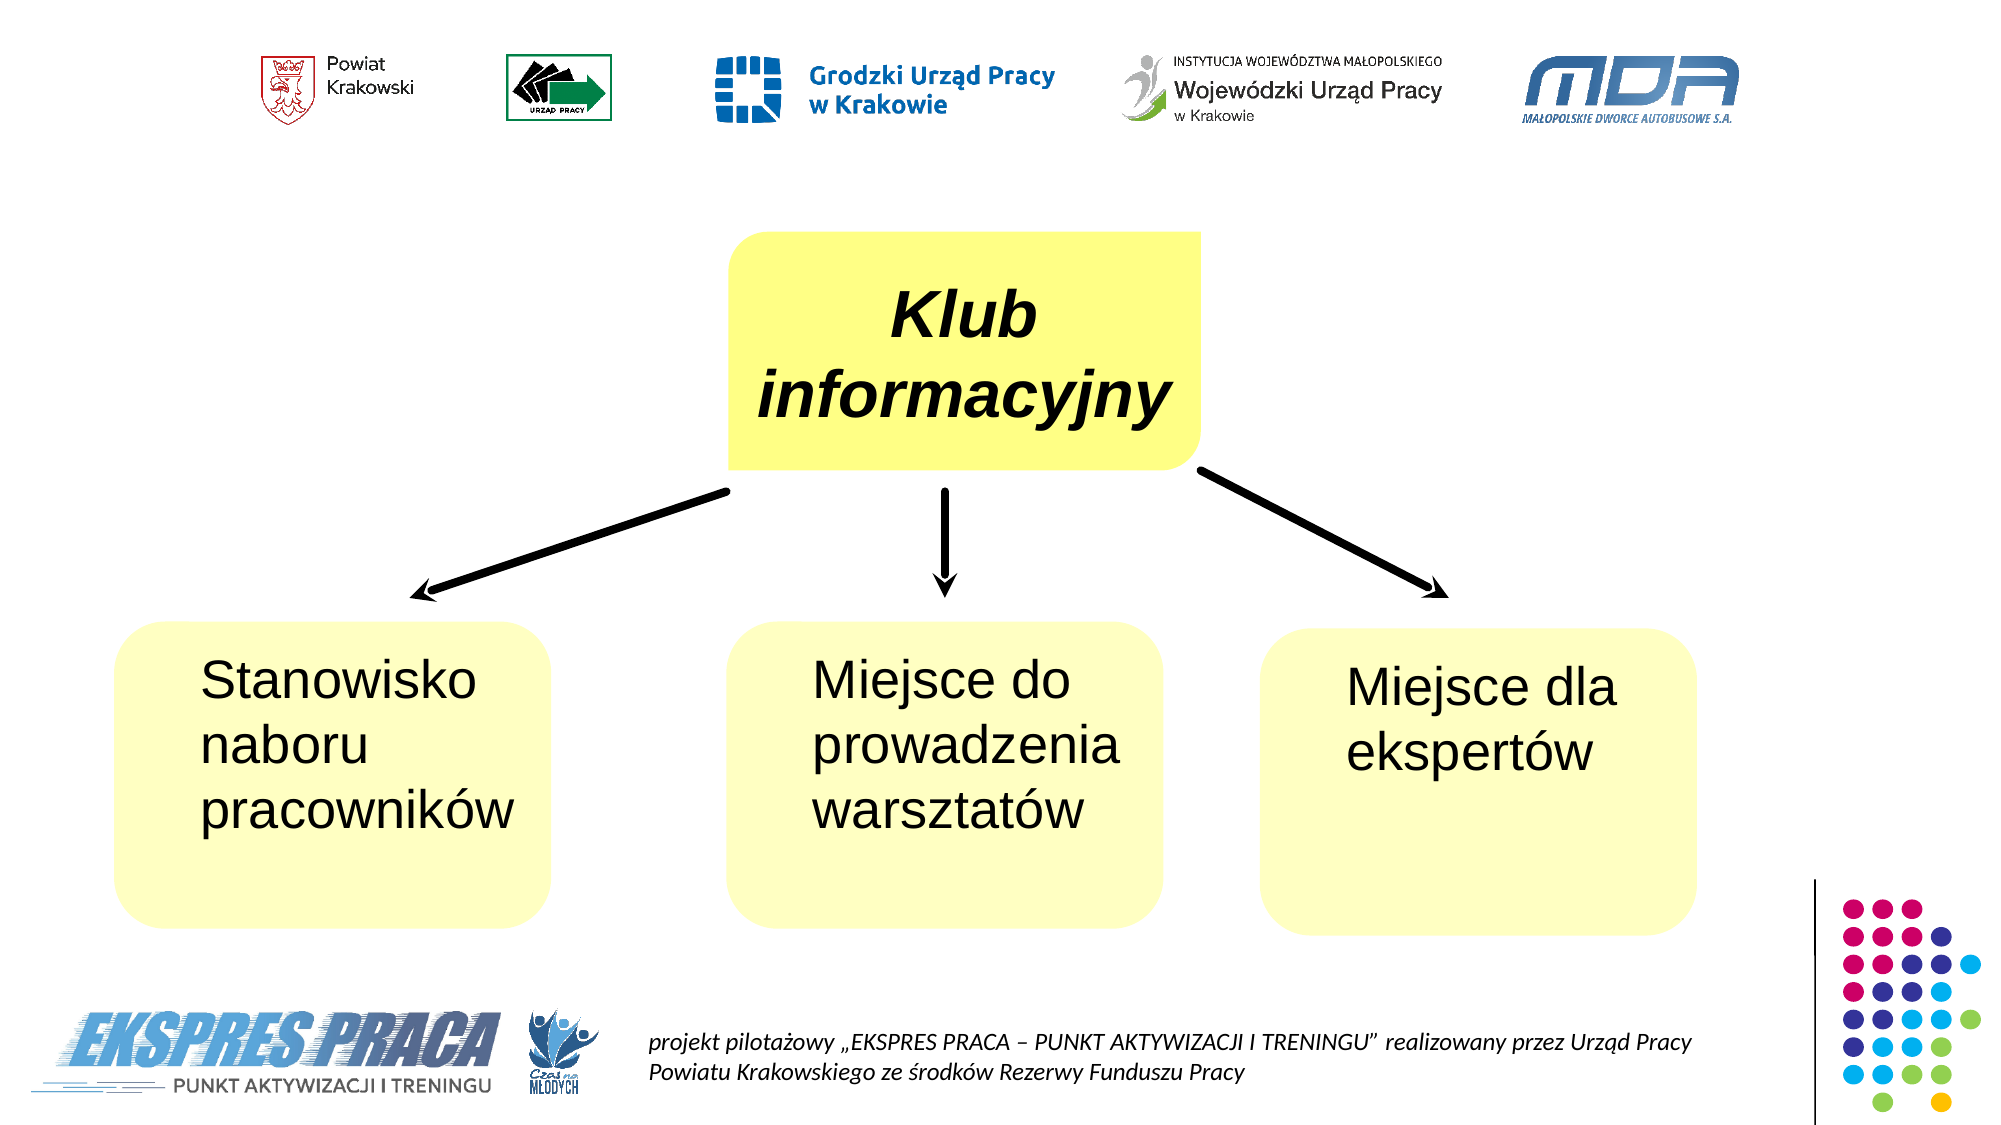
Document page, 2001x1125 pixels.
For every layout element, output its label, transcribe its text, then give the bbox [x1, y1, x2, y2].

text_box Stanowisko naboru pracowników [114, 629, 552, 929]
picture [529, 1006, 599, 1094]
picture [1120, 54, 1442, 121]
text_box [114, 597, 528, 835]
text_box Klub informacyjny [728, 231, 1201, 471]
text_box Miejsce dla ekspertów [1259, 628, 1697, 936]
picture [1522, 56, 1739, 123]
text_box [409, 491, 727, 599]
picture [261, 56, 413, 125]
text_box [1200, 470, 1450, 599]
picture [715, 56, 1055, 123]
picture [31, 1011, 501, 1093]
text_box Miejsce do prowadzenia warsztatów [726, 621, 1164, 929]
picture [506, 54, 612, 121]
